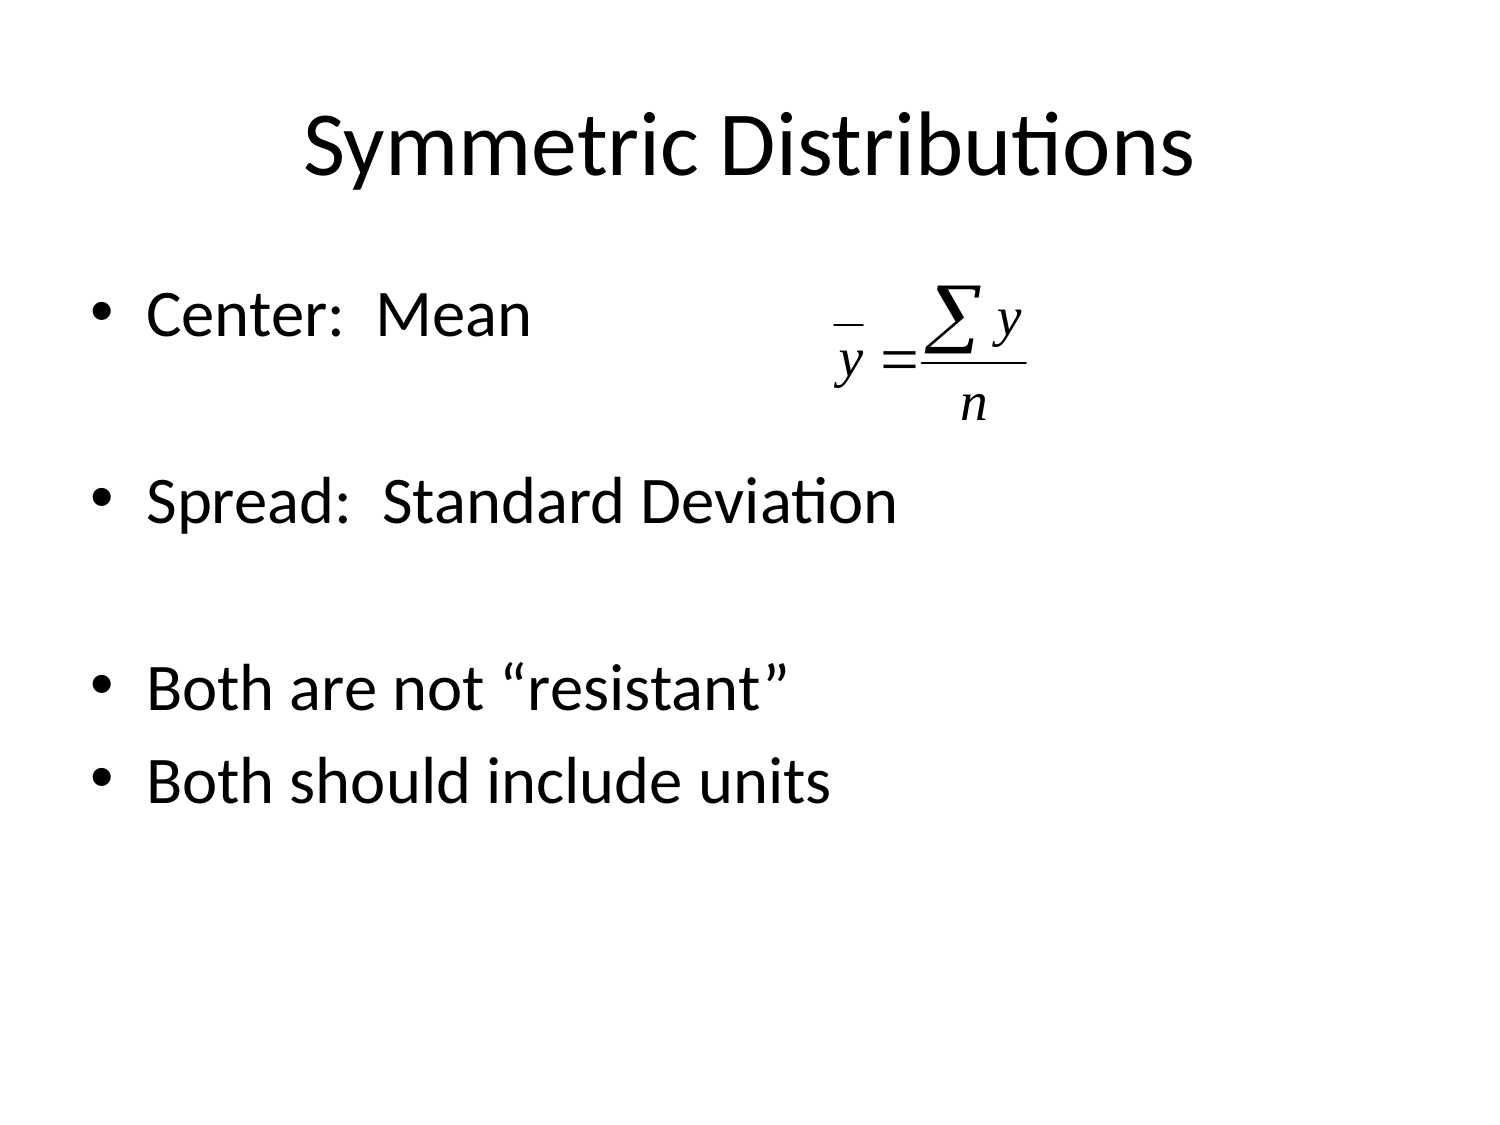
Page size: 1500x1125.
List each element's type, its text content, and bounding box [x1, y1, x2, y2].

list Center: Mean Spread: Standard Deviation Both are not “resistant” Both should include units [75, 262, 1425, 1005]
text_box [824, 274, 1038, 433]
title Symmetric Distributions [75, 45, 1425, 233]
